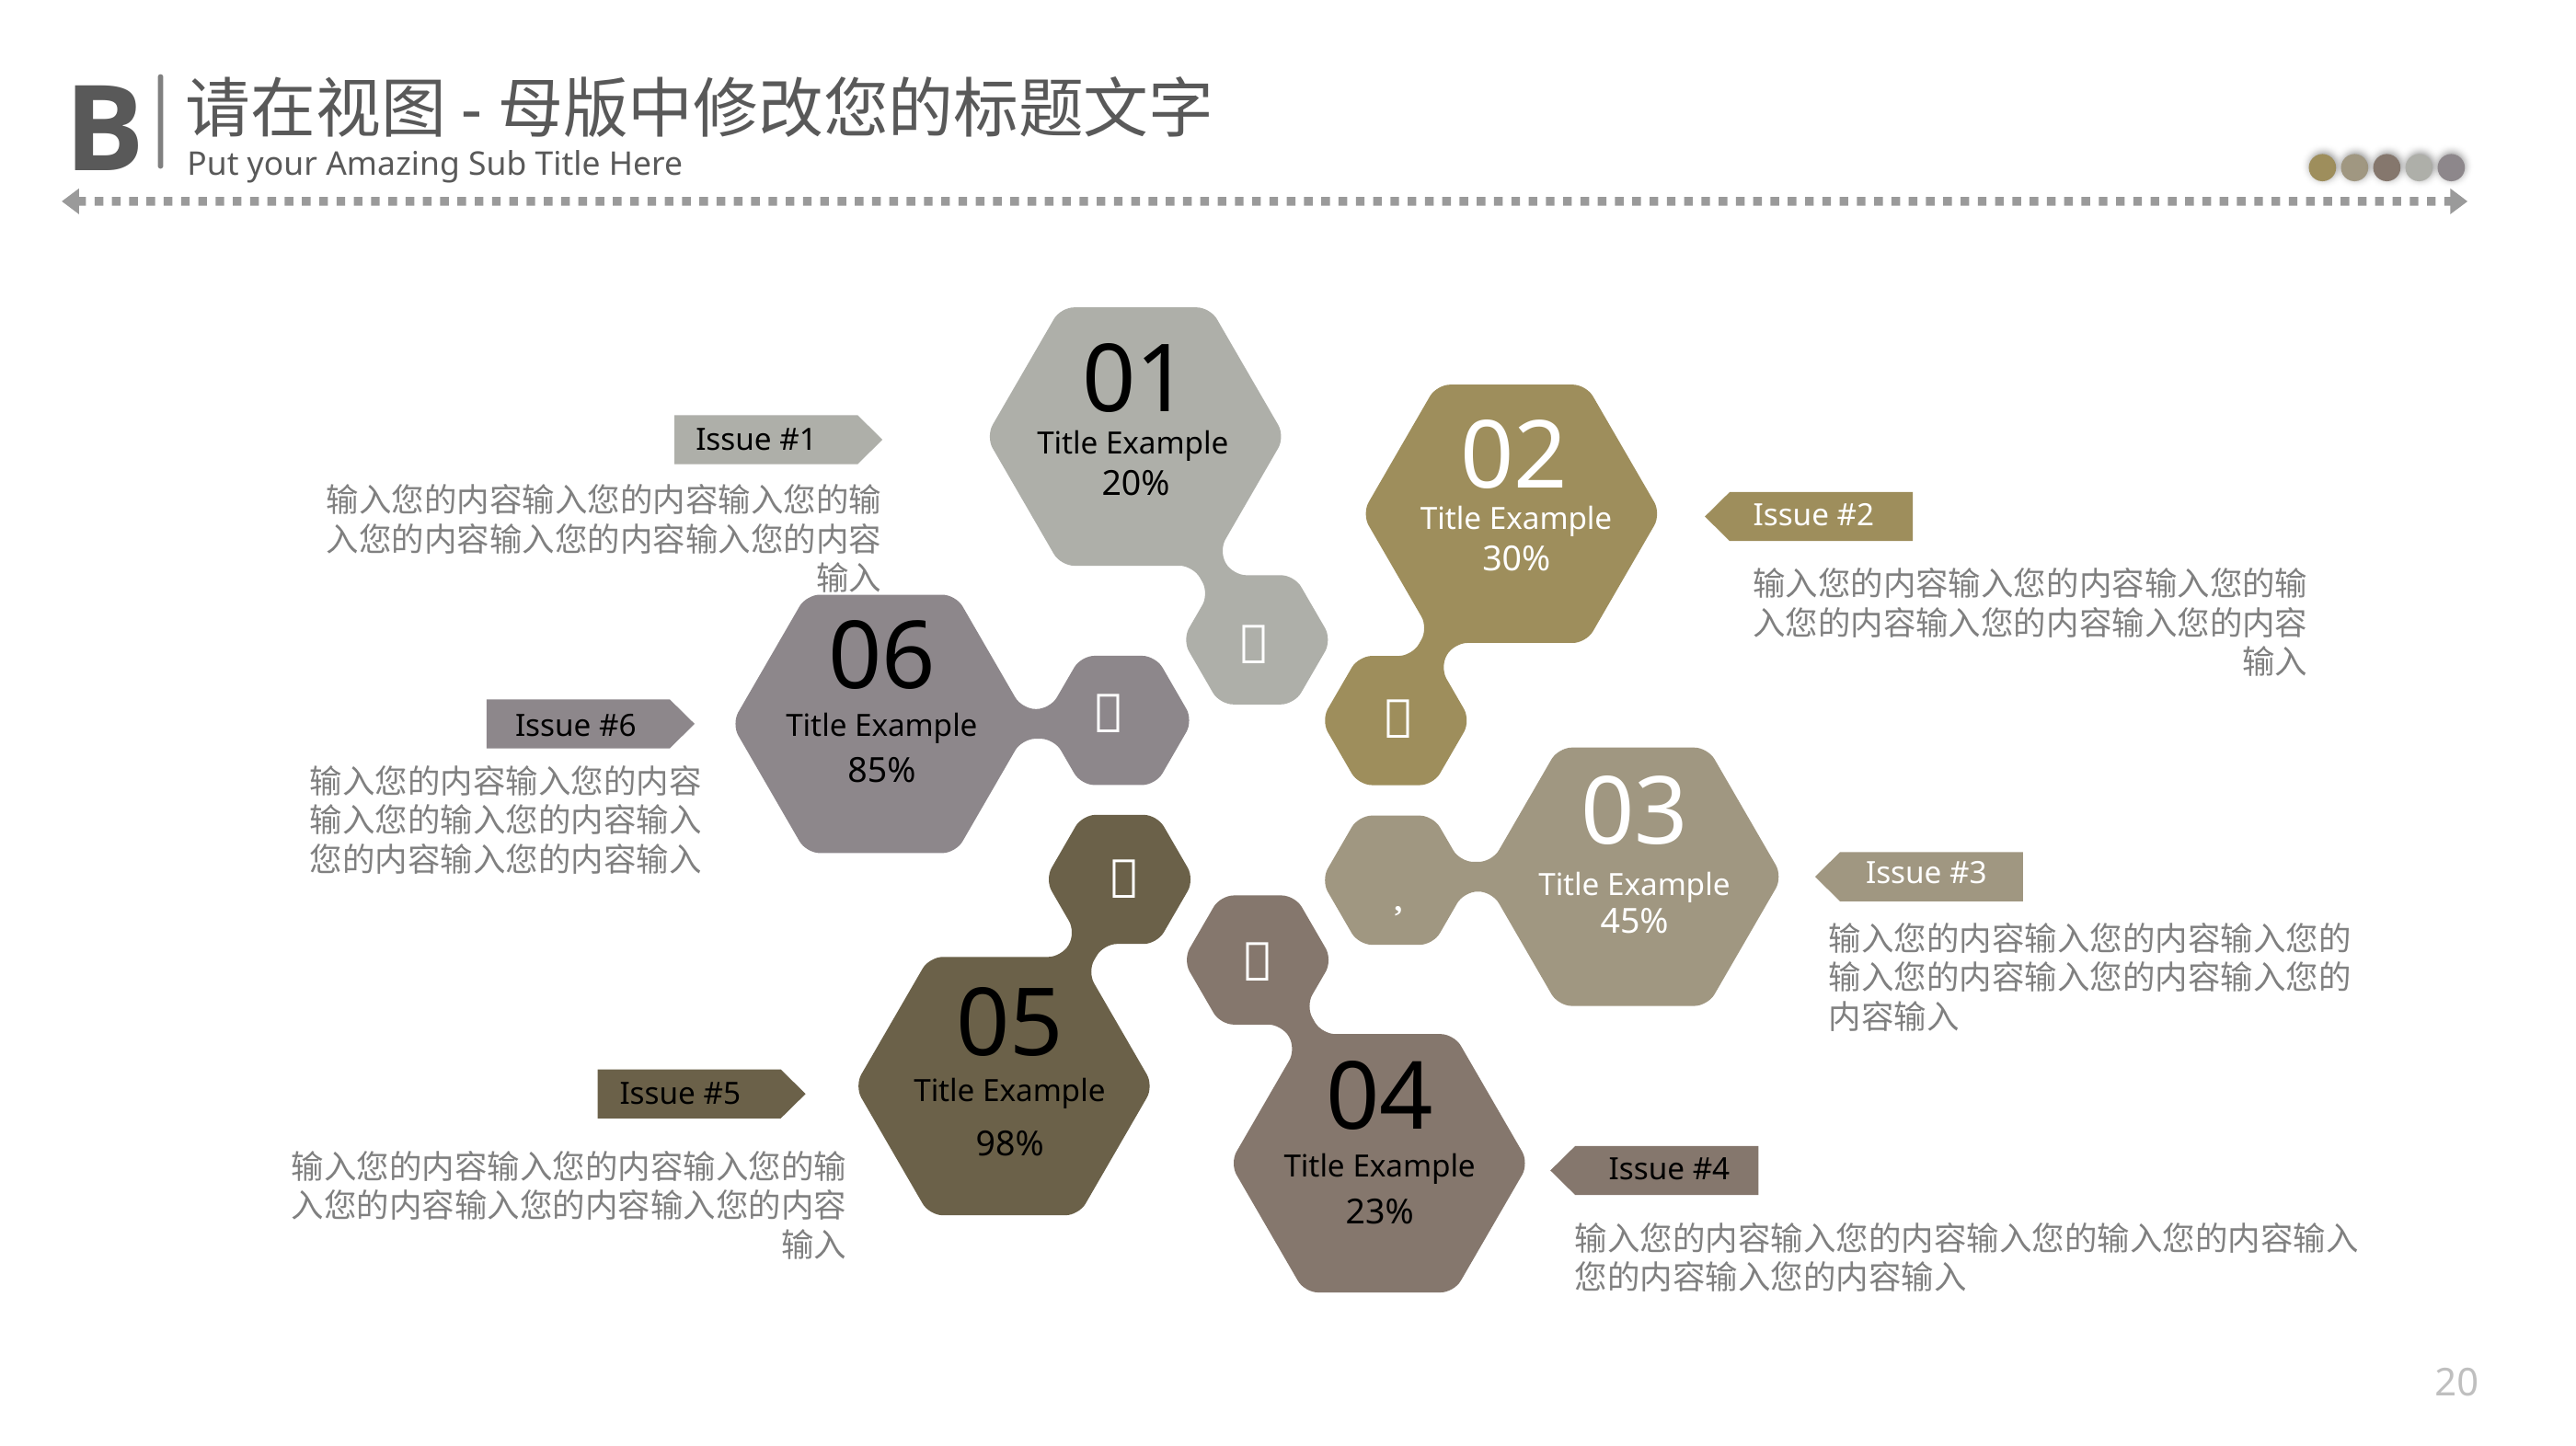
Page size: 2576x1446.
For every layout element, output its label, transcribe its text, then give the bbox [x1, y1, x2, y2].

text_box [989, 306, 1328, 705]
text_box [264, 1069, 847, 1265]
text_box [299, 699, 702, 879]
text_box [857, 858, 1191, 1216]
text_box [1324, 747, 1779, 1006]
text_box 20 [2415, 1352, 2499, 1433]
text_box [1549, 1145, 2362, 1297]
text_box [1814, 852, 2362, 1037]
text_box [299, 415, 883, 599]
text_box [1186, 895, 1525, 1293]
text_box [1325, 384, 1658, 741]
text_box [735, 594, 1190, 854]
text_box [1704, 491, 2308, 683]
